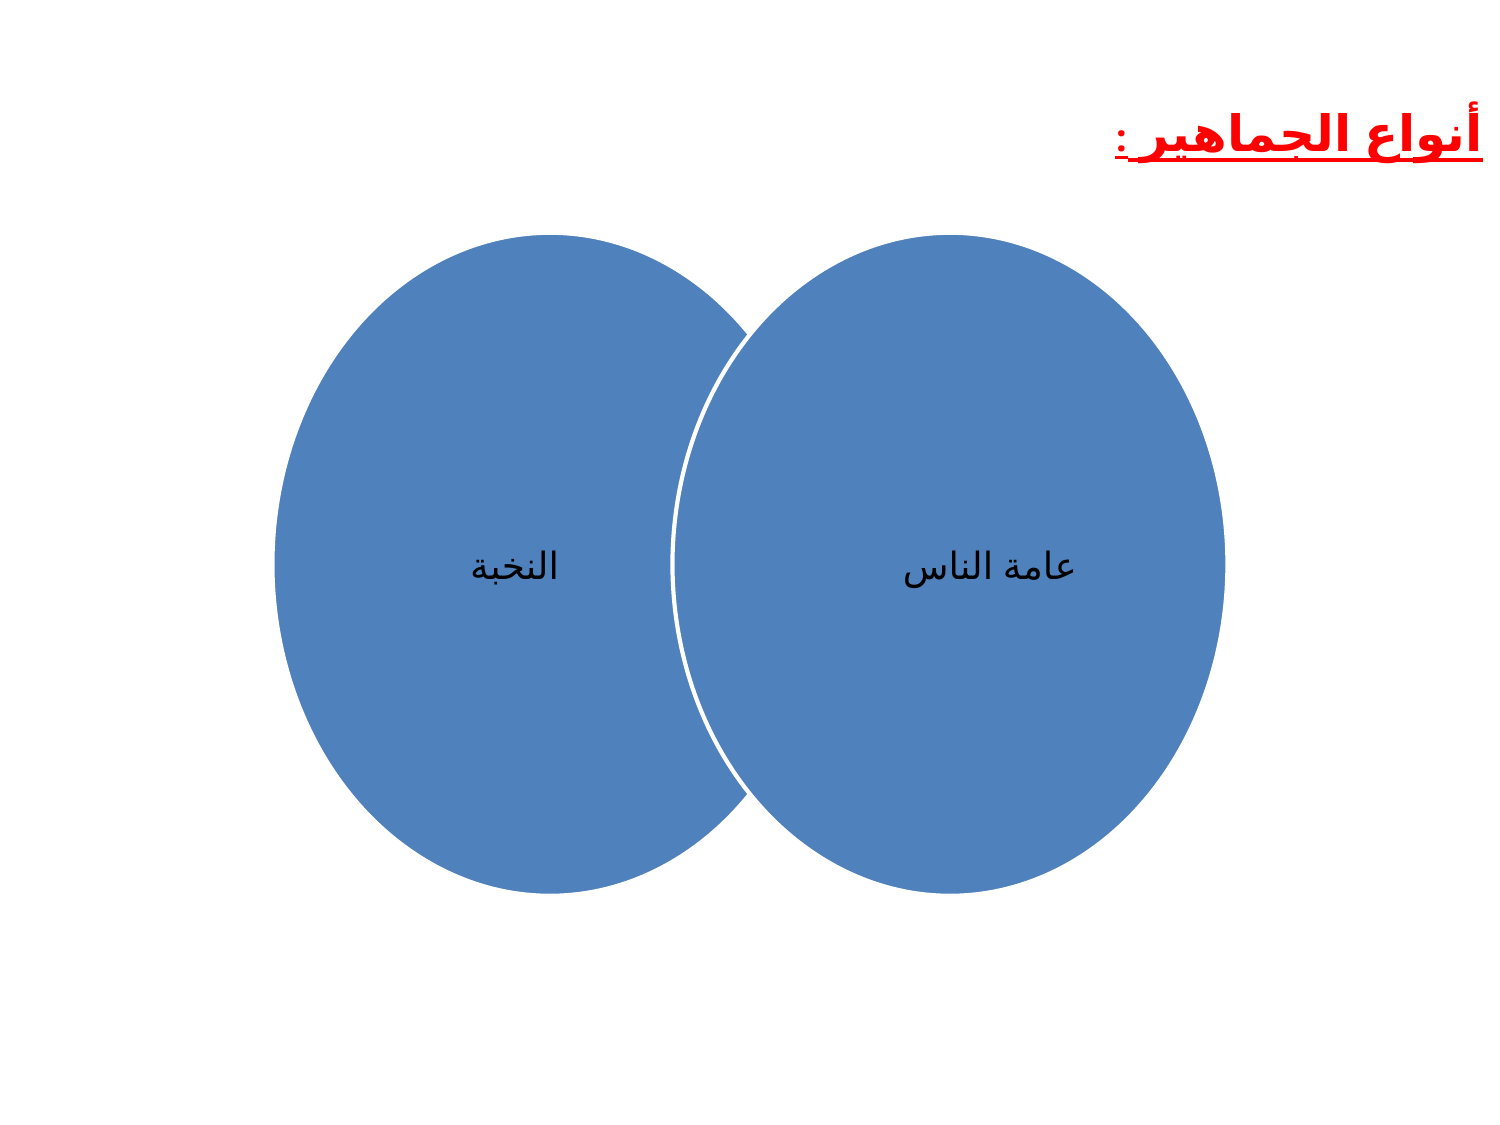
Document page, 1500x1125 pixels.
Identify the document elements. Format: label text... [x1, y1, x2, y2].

text_box أنواع الجماهير : [1100, 93, 1498, 169]
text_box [249, 228, 1251, 897]
